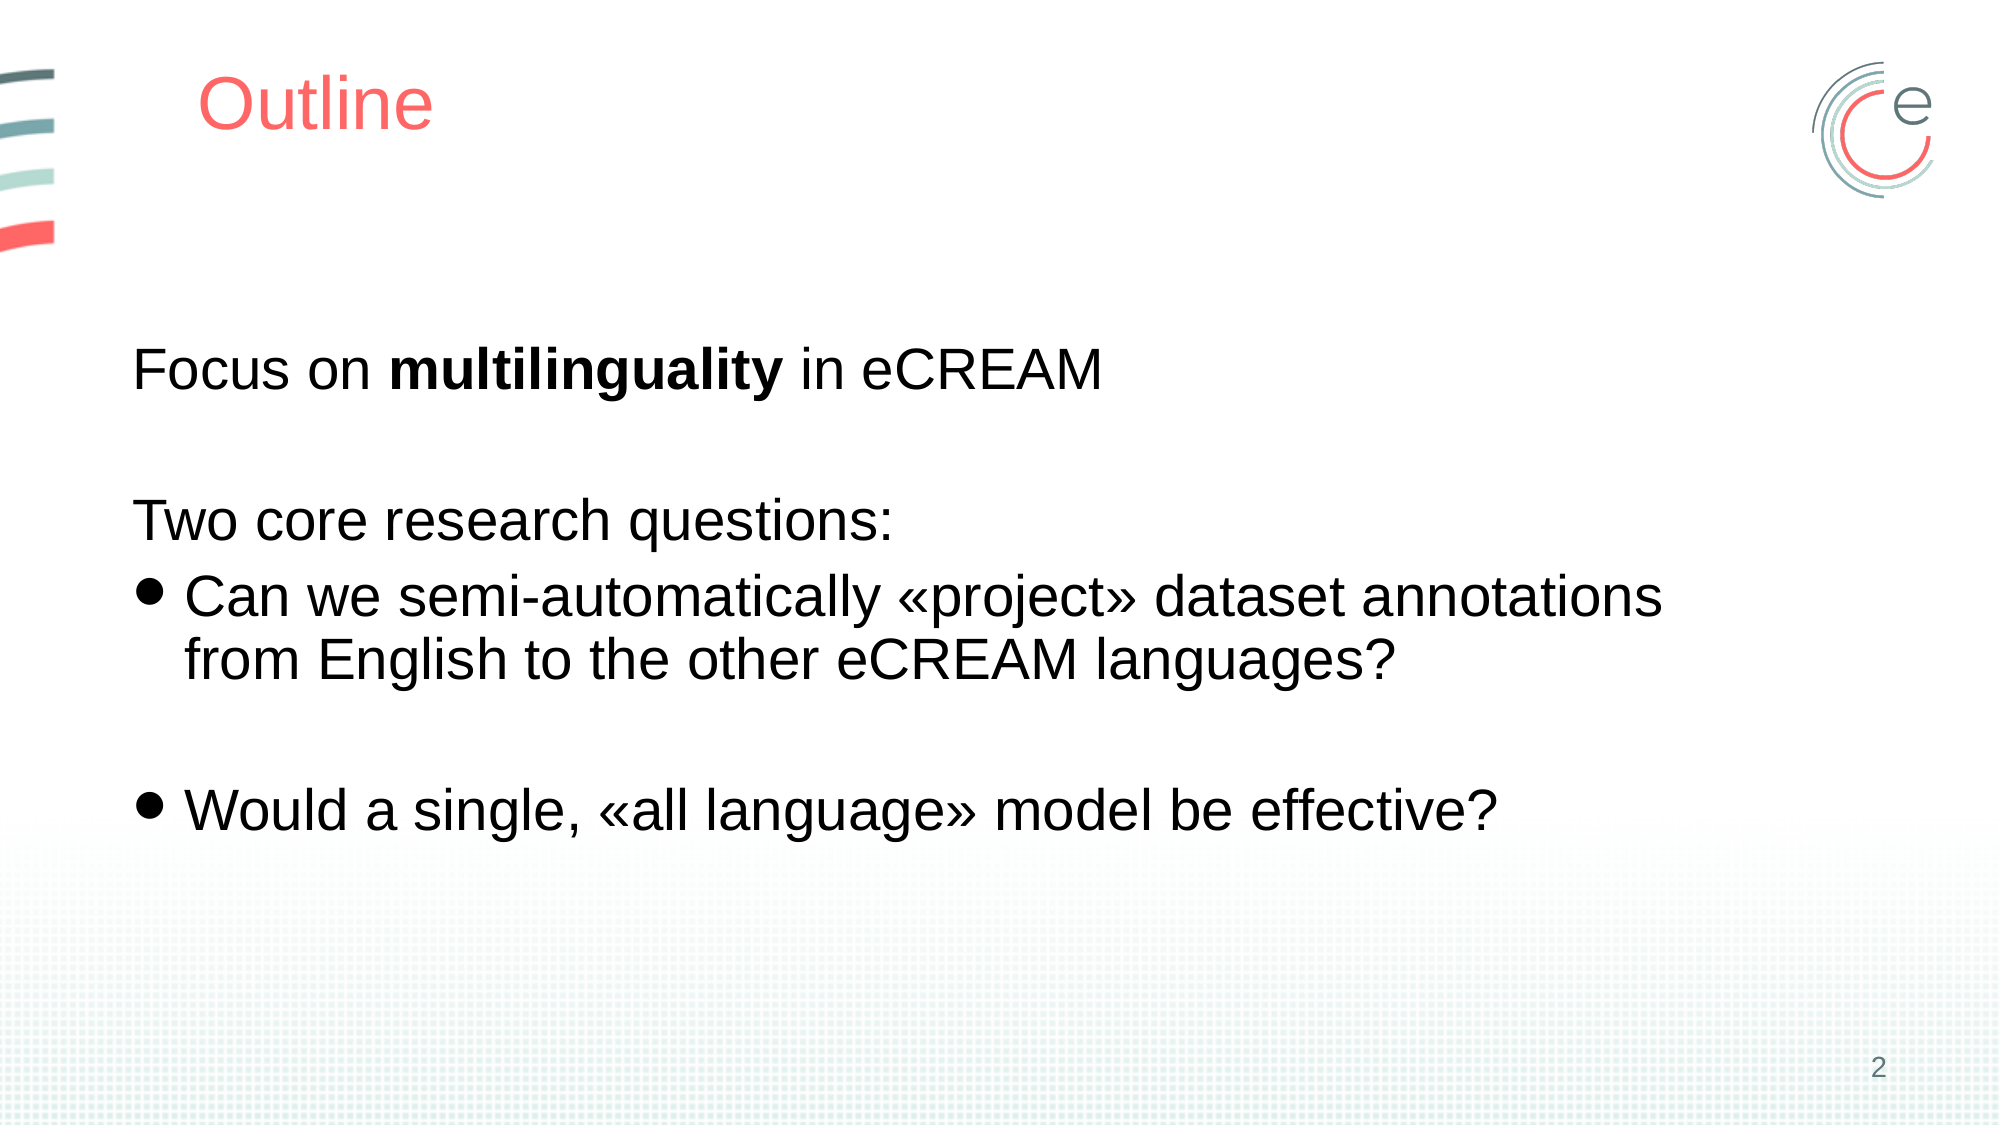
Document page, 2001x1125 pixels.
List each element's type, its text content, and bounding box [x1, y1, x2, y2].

picture [0, 0, 2001, 1125]
title Outline [182, 49, 1621, 161]
text_box Focus on multilinguality in eCREAM Two core research questions: Can we semi-automatically «project» dataset annotations from English to the other eCREAM languages? Would a single, «all language» model be effective? [116, 271, 1736, 943]
